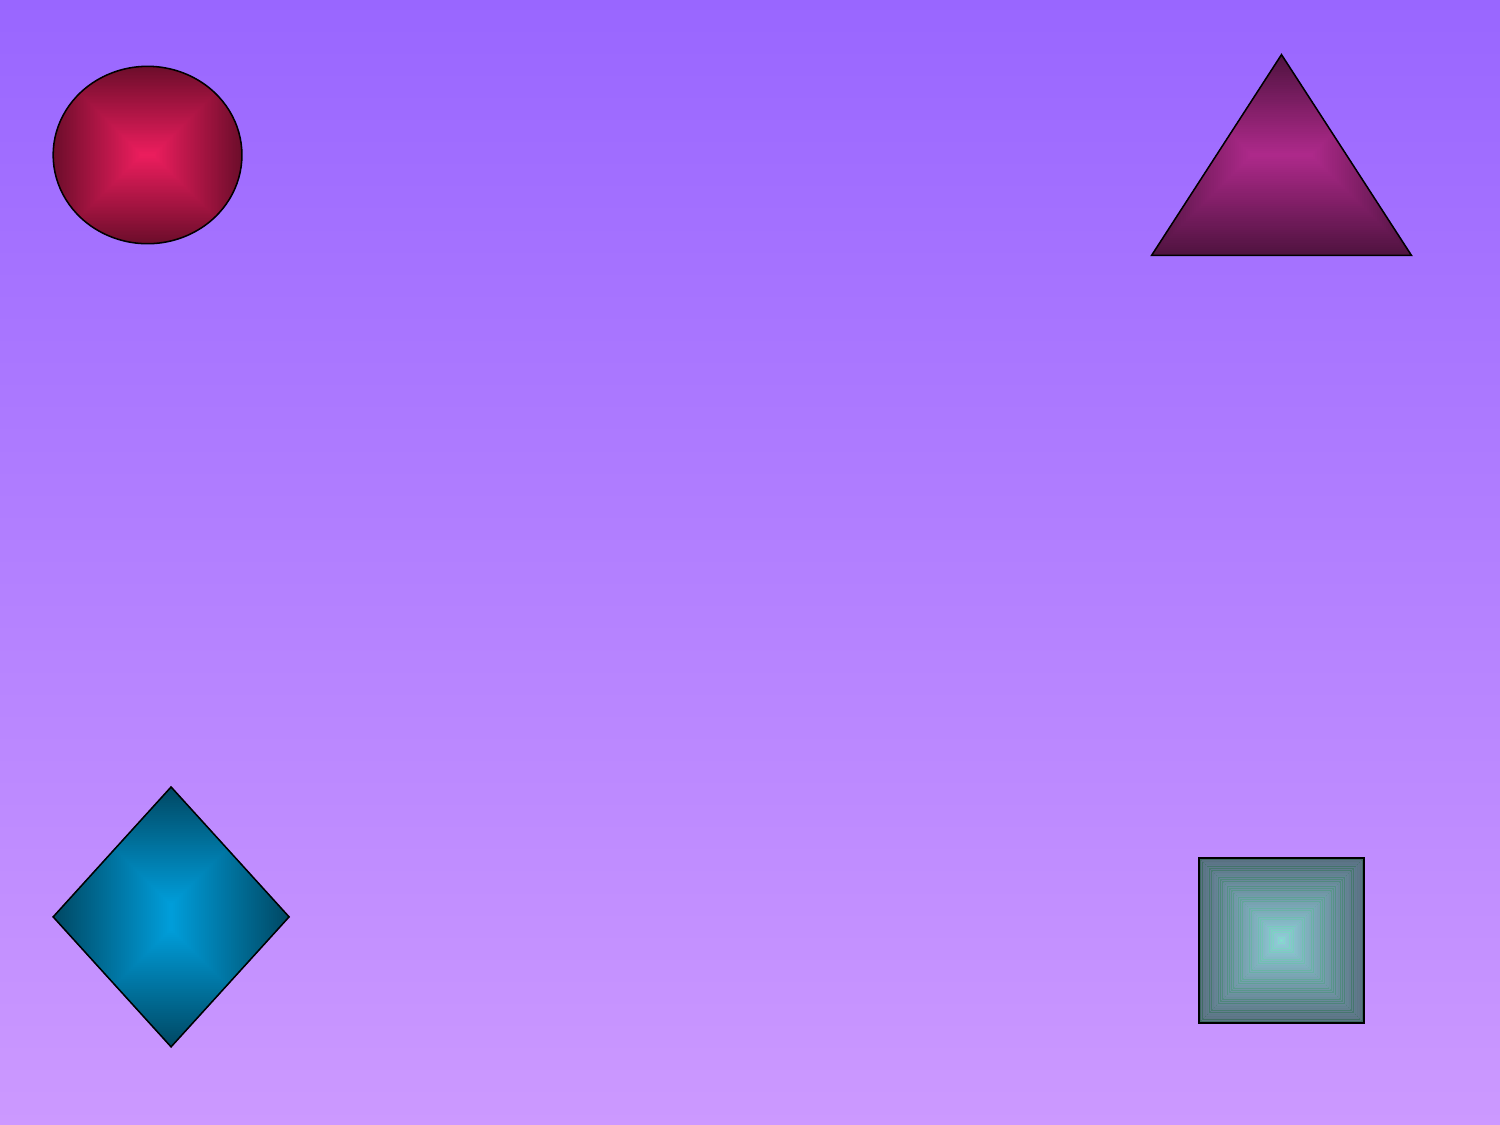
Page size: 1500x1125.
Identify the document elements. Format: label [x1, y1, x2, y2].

text_box [53, 786, 290, 1047]
text_box [53, 66, 242, 244]
text_box [1198, 857, 1365, 1024]
text_box [1151, 54, 1412, 256]
